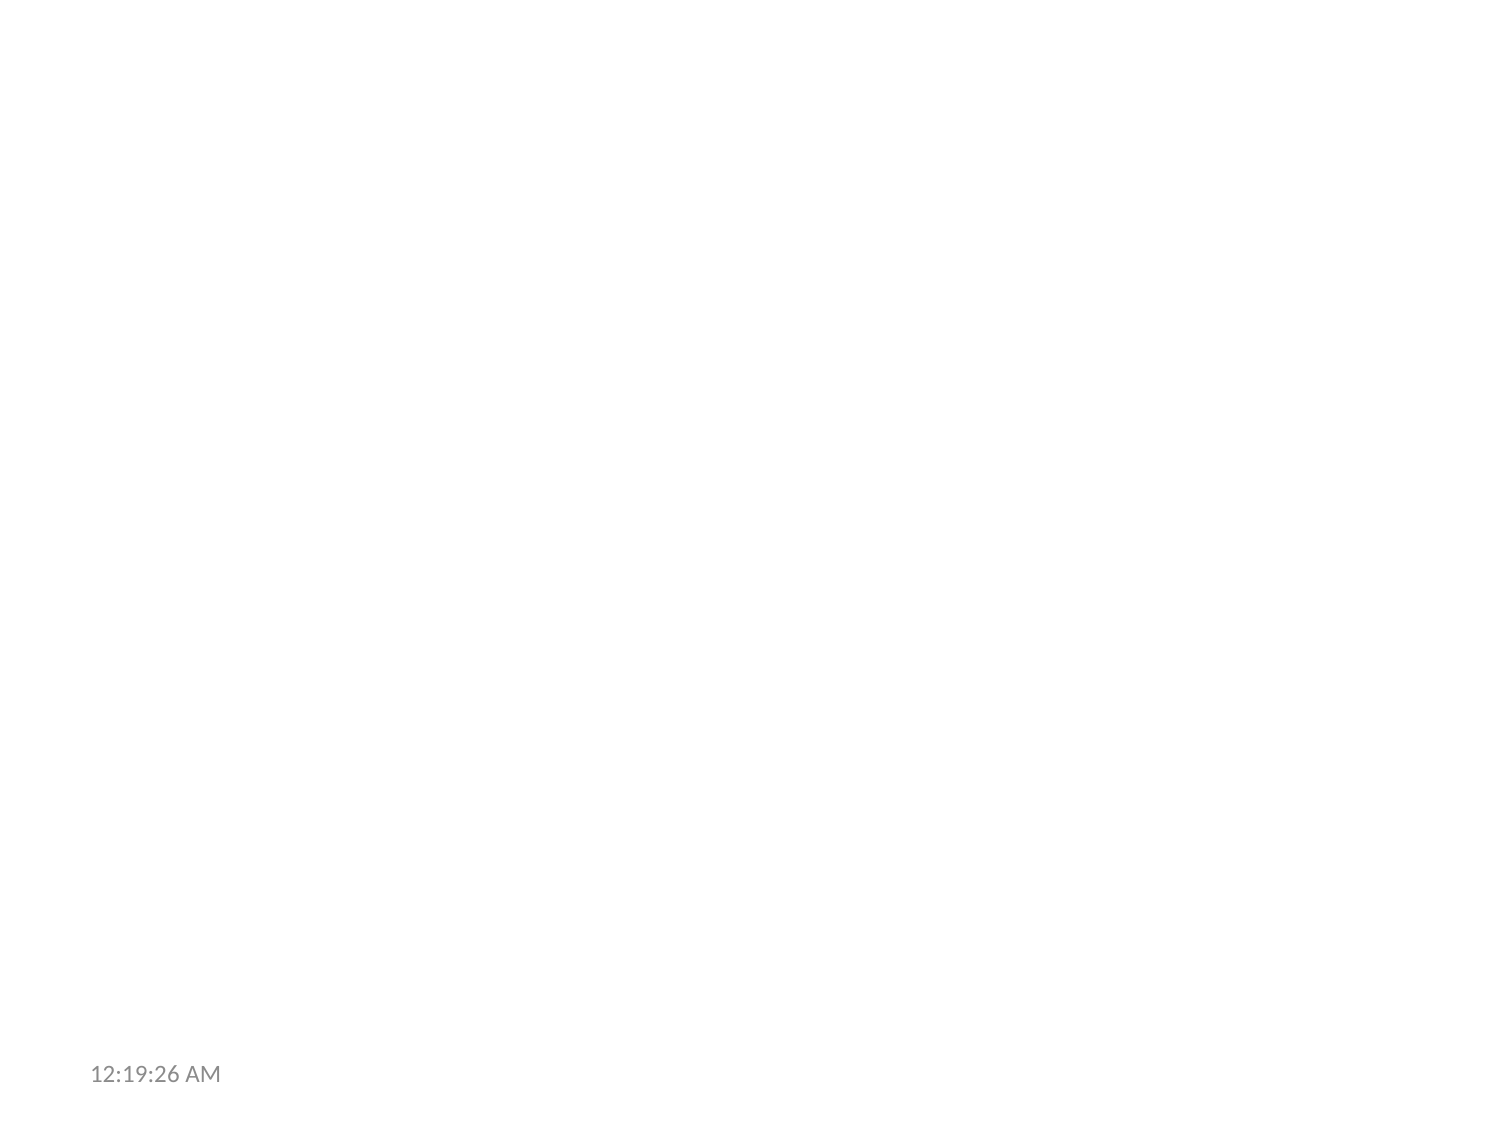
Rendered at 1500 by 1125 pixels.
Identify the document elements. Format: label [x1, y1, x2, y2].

slide_number [75, 1042, 425, 1103]
